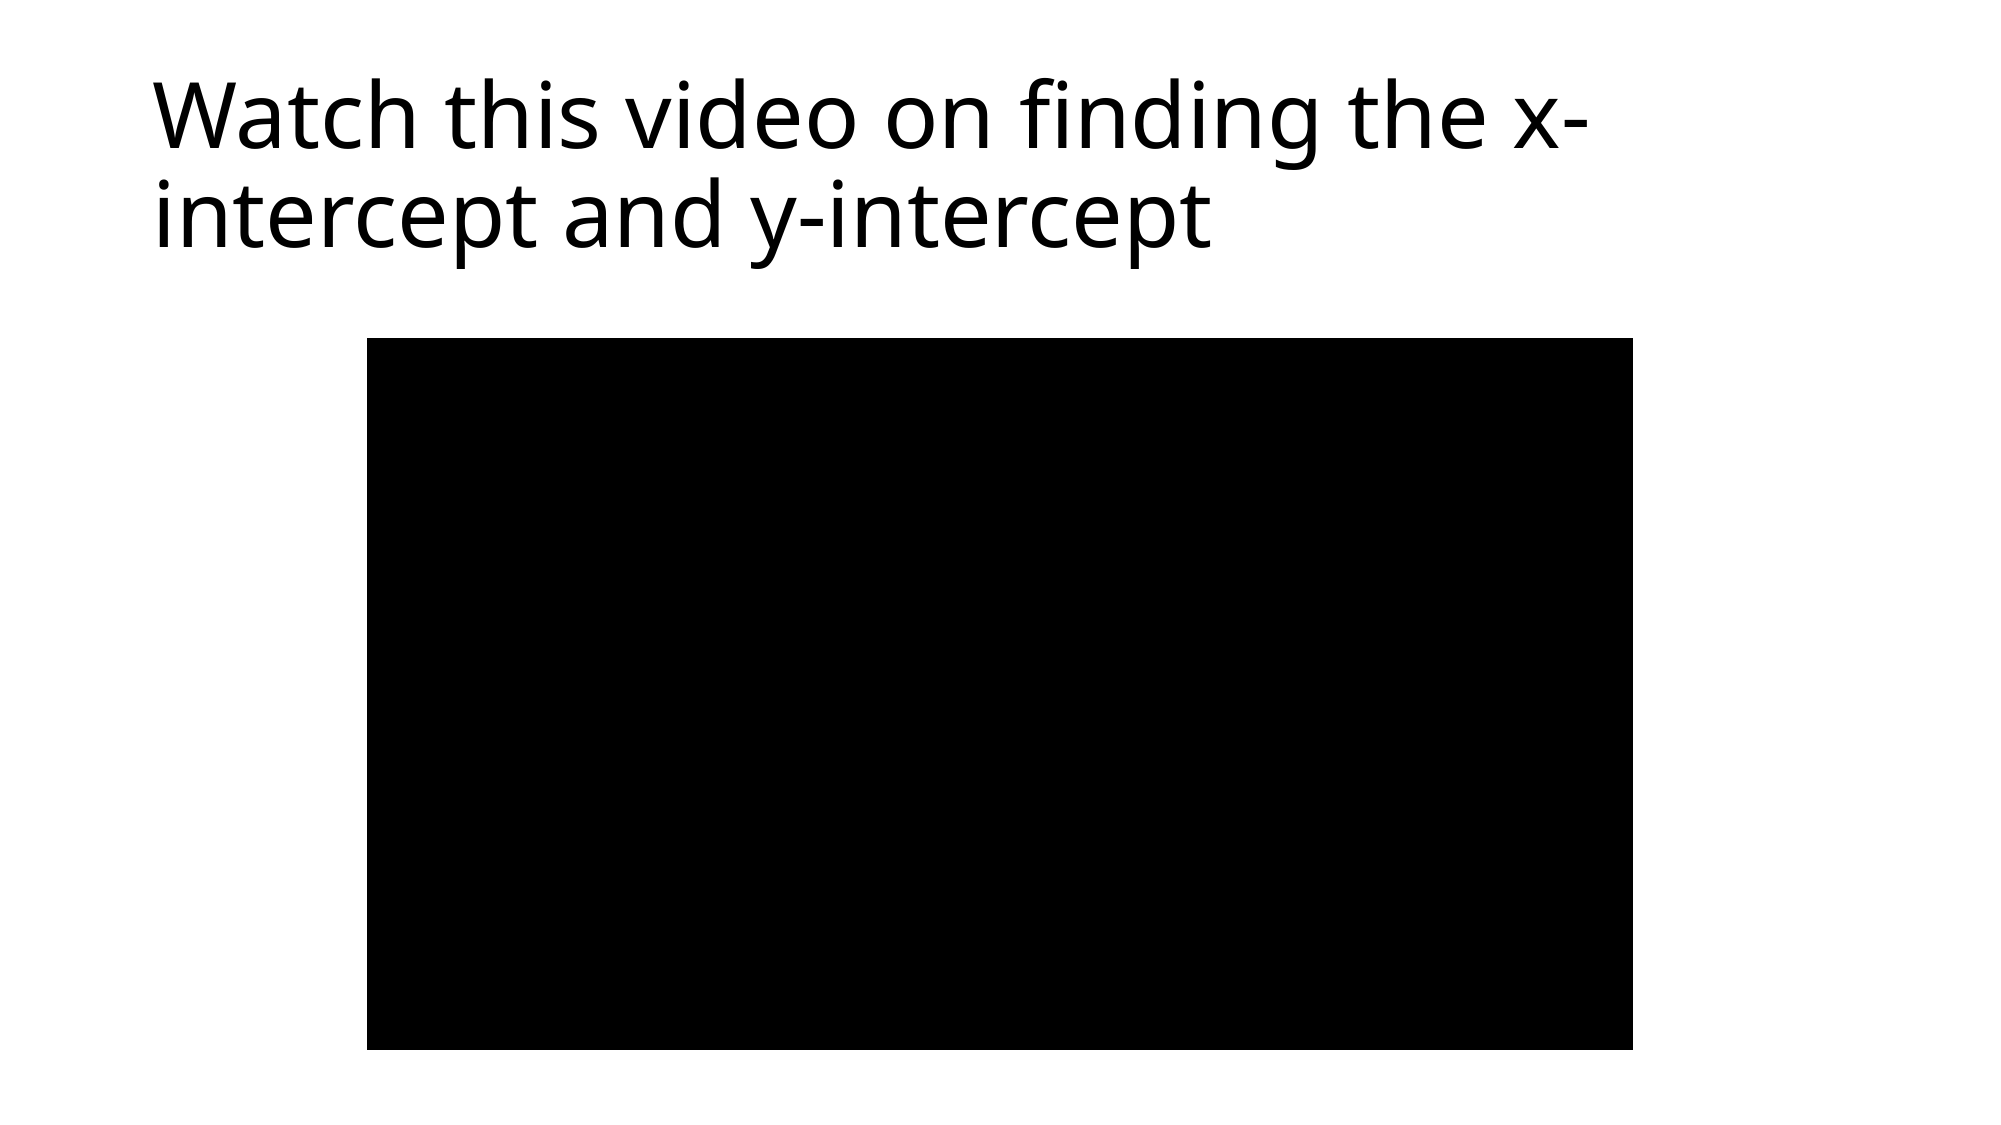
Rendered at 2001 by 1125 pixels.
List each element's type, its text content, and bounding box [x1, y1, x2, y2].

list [366, 337, 1634, 1050]
title Watch this video on finding the x-intercept and y-intercept [137, 59, 1863, 278]
